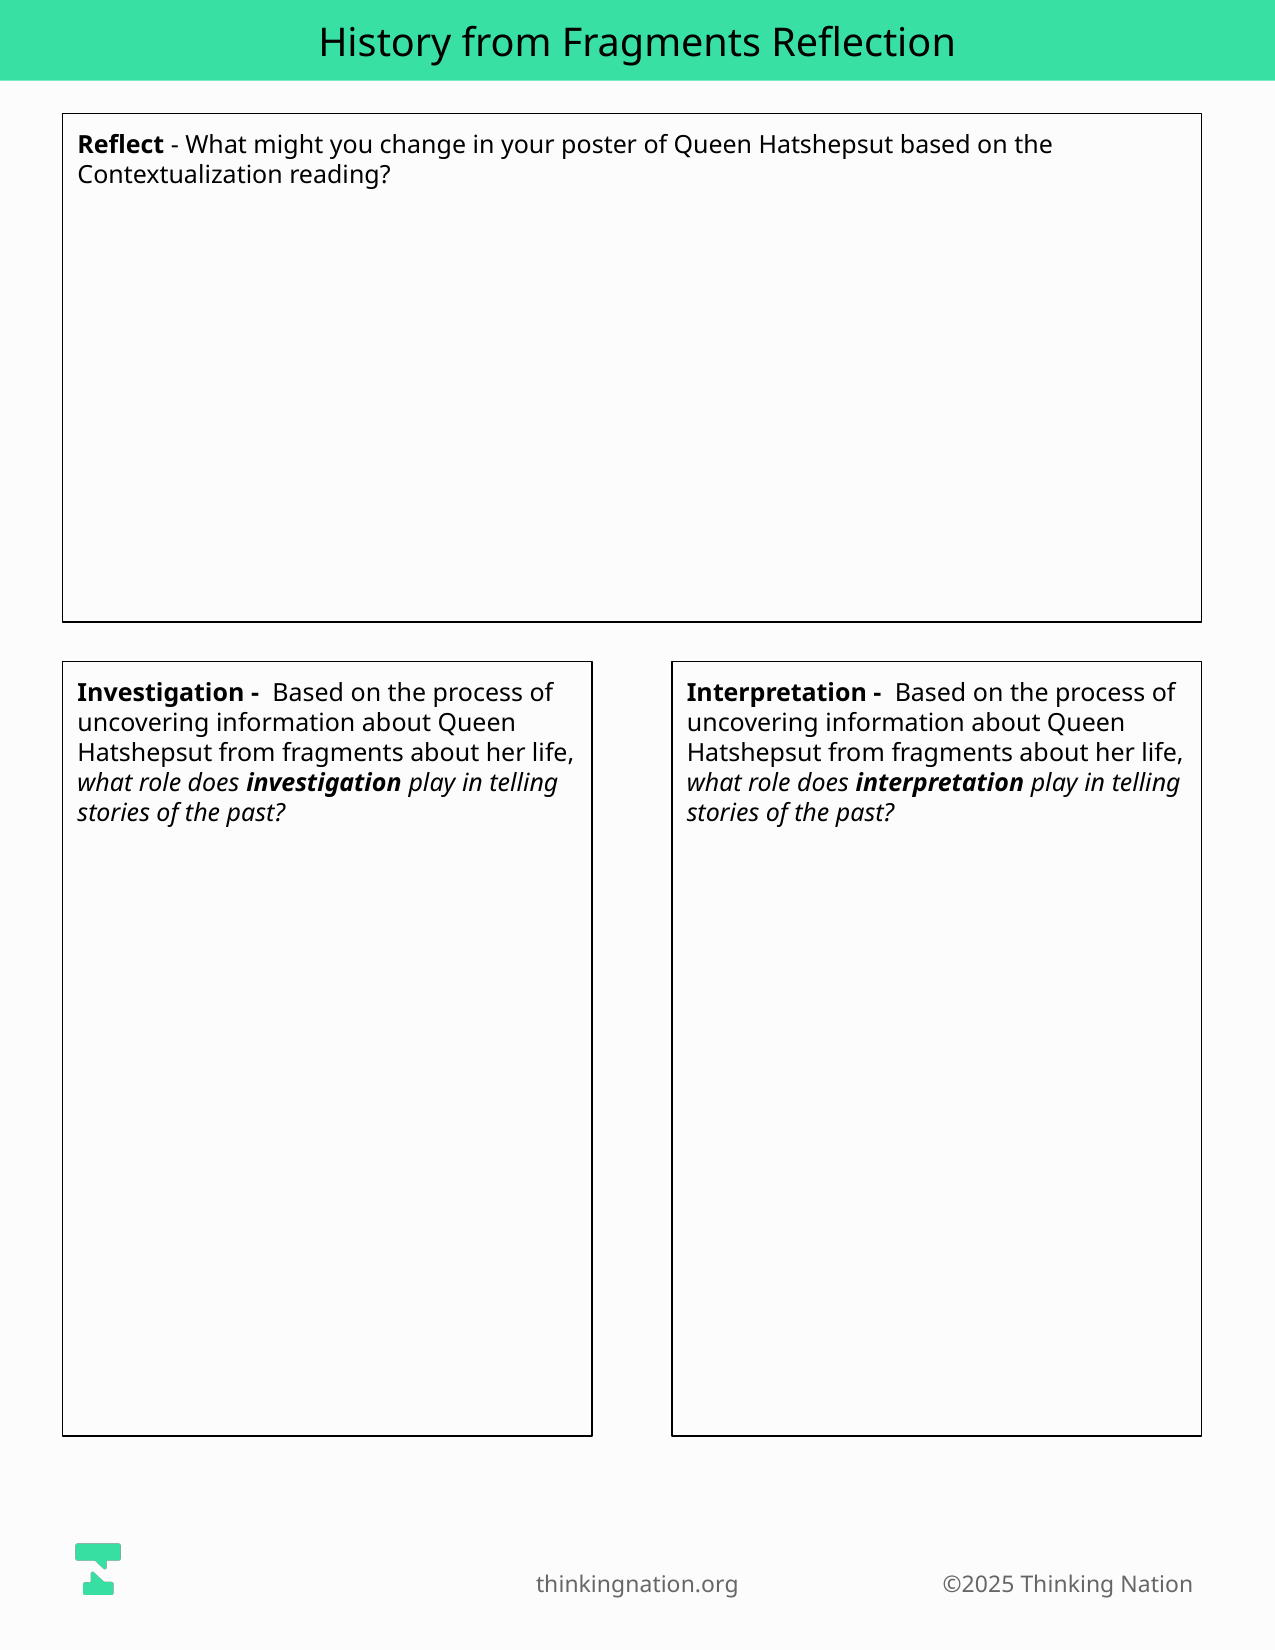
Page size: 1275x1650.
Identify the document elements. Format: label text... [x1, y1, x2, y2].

text_box History from Fragments Reflection [0, 0, 1275, 81]
text_box Investigation - Based on the process of uncovering information about Queen Hatshepsut from fragments about her life, what role does investigation play in telling stories of the past? [62, 661, 592, 1437]
text_box ©2025 Thinking Nation [907, 1553, 1210, 1605]
text_box thinkingnation.org [486, 1553, 789, 1605]
picture [62, 1533, 134, 1605]
text_box Reflect - What might you change in your poster of Queen Hatshepsut based on the Contextualization reading? [62, 113, 1202, 623]
text_box Interpretation - Based on the process of uncovering information about Queen Hatshepsut from fragments about her life, what role does interpretation play in telling stories of the past? [671, 661, 1202, 1437]
